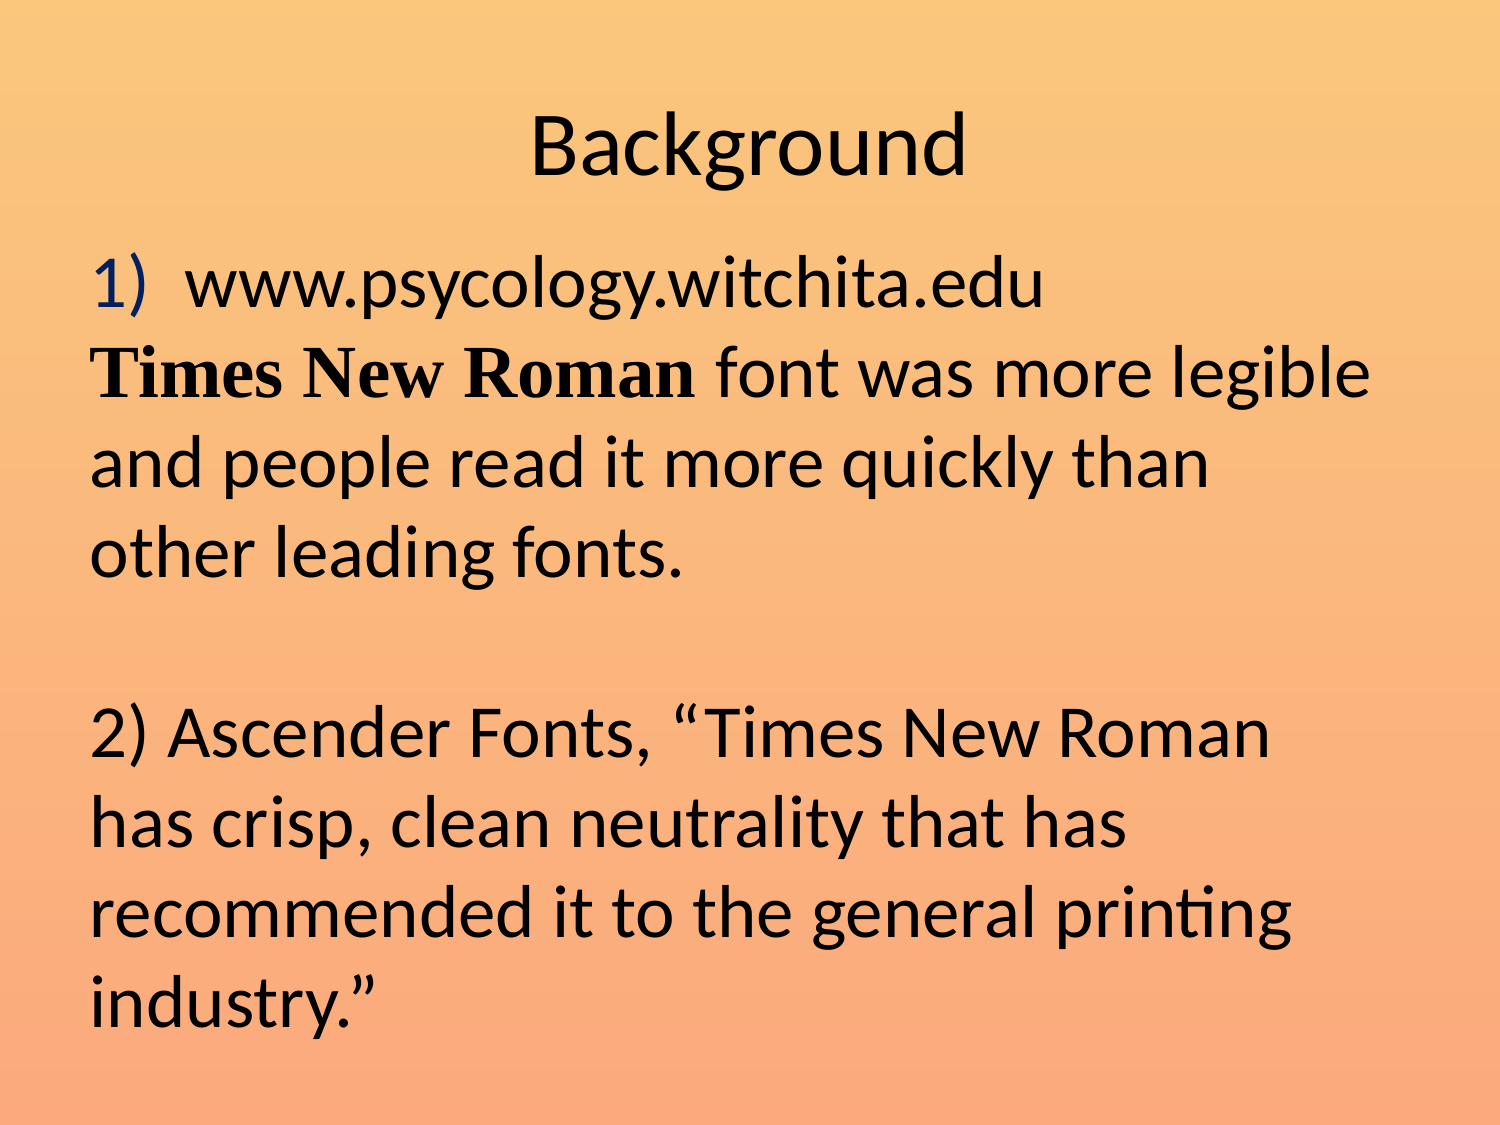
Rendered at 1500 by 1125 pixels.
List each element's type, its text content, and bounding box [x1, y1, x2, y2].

text_box 1) www.psycology.witchita.edu Times New Roman font was more legible and people read it more quickly than other leading fonts. 2) Ascender Fonts, “Times New Roman has crisp, clean neutrality that has recommended it to the general printing industry.” [75, 233, 1388, 1050]
title Background [75, 45, 1425, 233]
